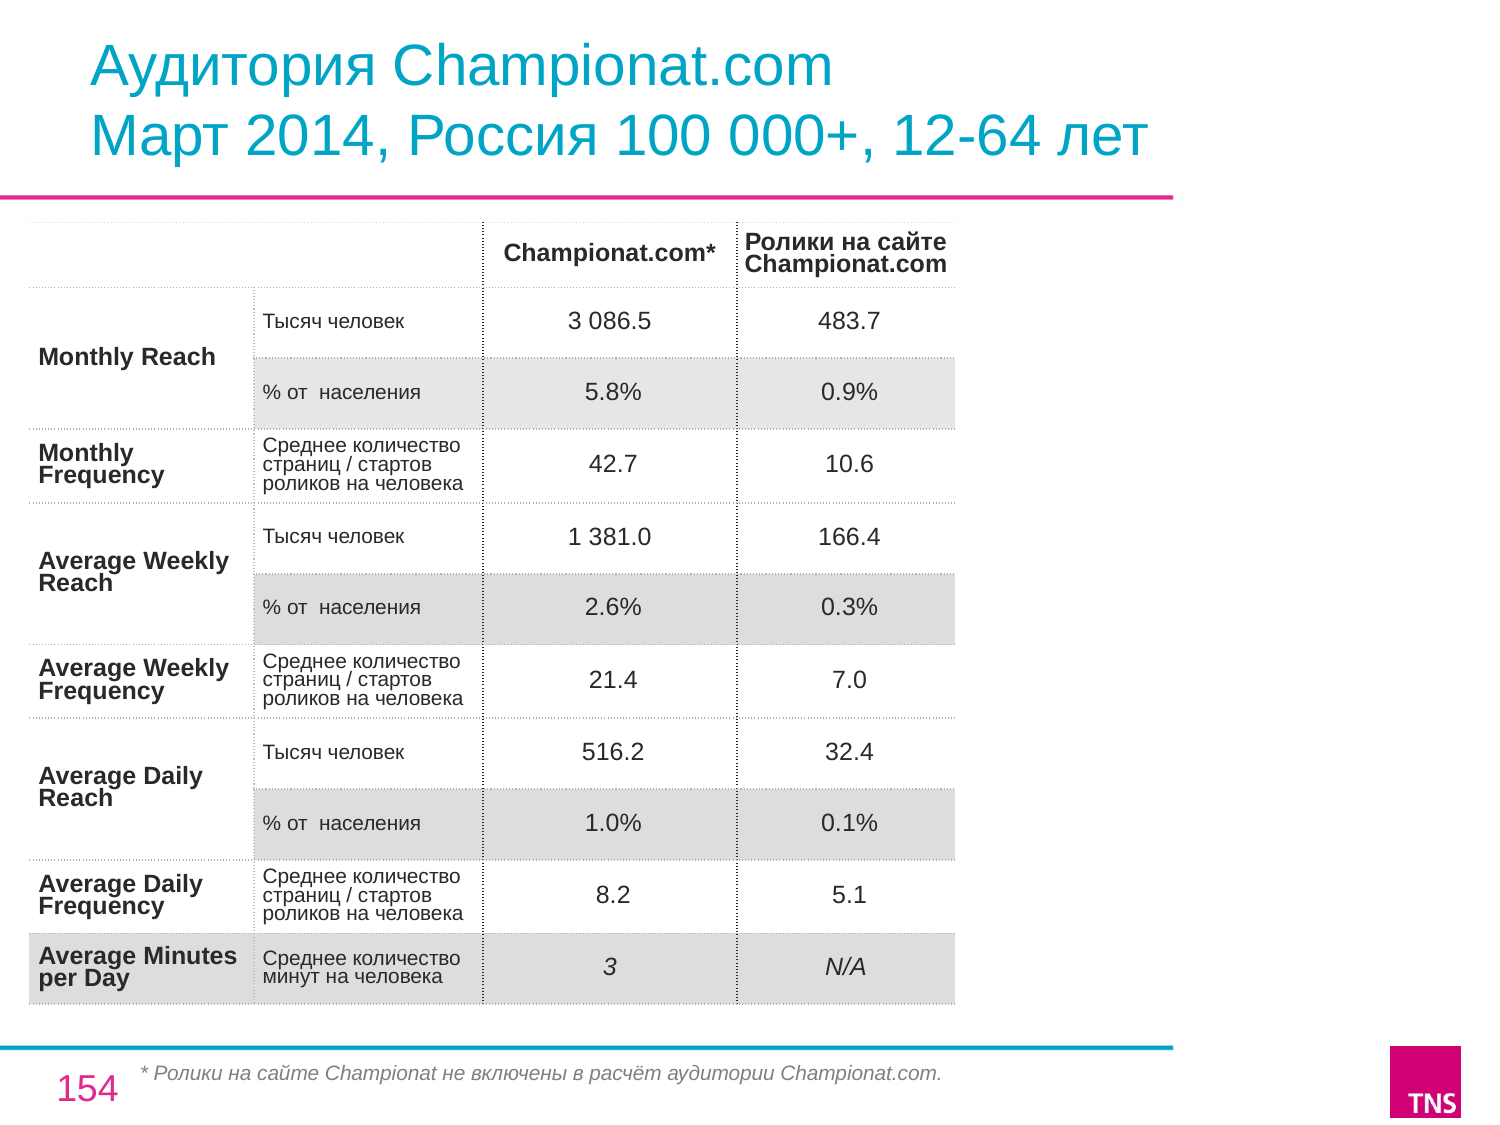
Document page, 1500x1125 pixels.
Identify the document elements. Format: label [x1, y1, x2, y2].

table_cell [29, 287, 955, 1004]
title [74, 8, 1476, 187]
text_box [124, 1052, 1463, 1092]
slide_number [40, 1055, 392, 1125]
table_header [29, 223, 955, 287]
picture [0, 0, 1500, 1125]
